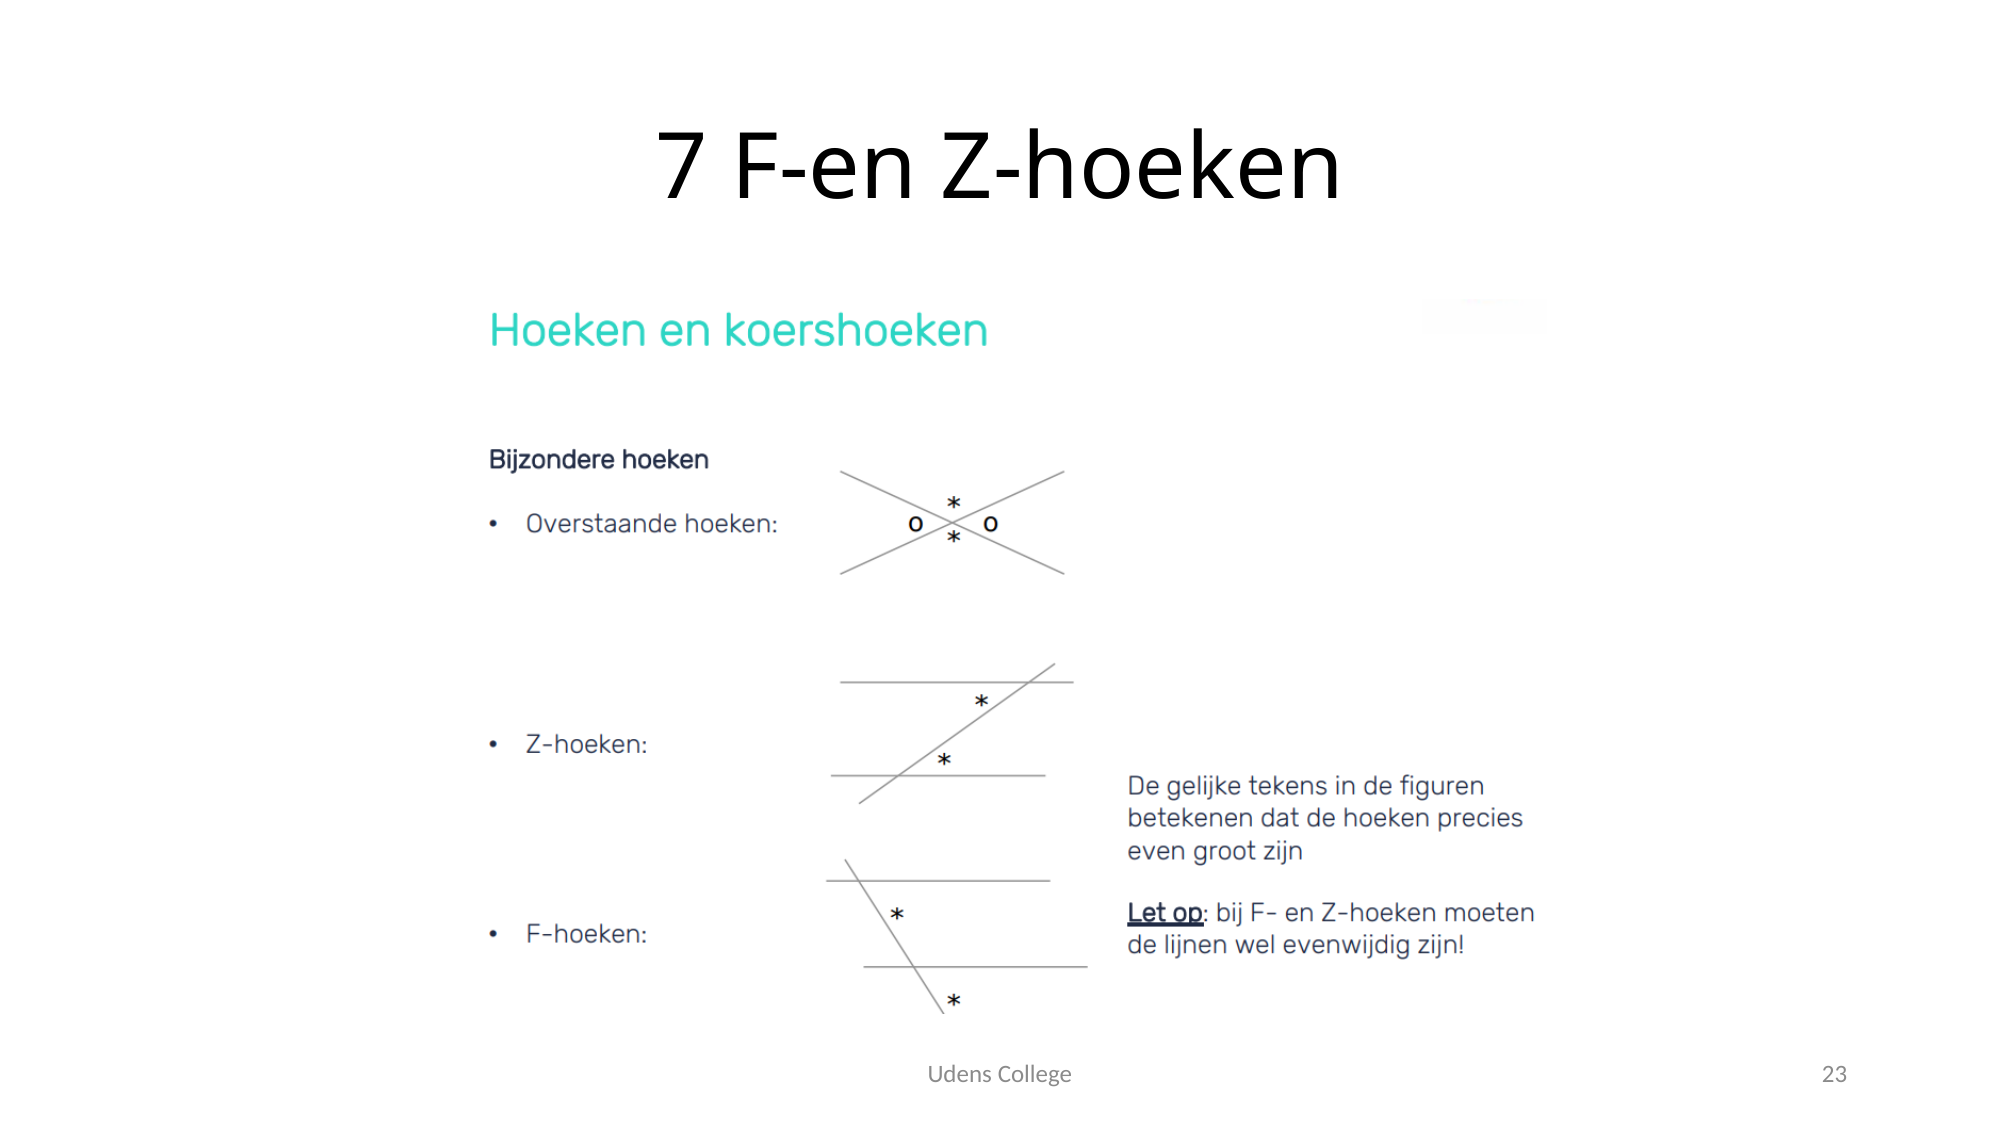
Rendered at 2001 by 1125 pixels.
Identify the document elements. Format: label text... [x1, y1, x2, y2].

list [453, 299, 1547, 1014]
footer Udens College [662, 1042, 1338, 1103]
slide_number 23 [1412, 1042, 1863, 1103]
title 7 F-en Z-hoeken [137, 59, 1863, 278]
